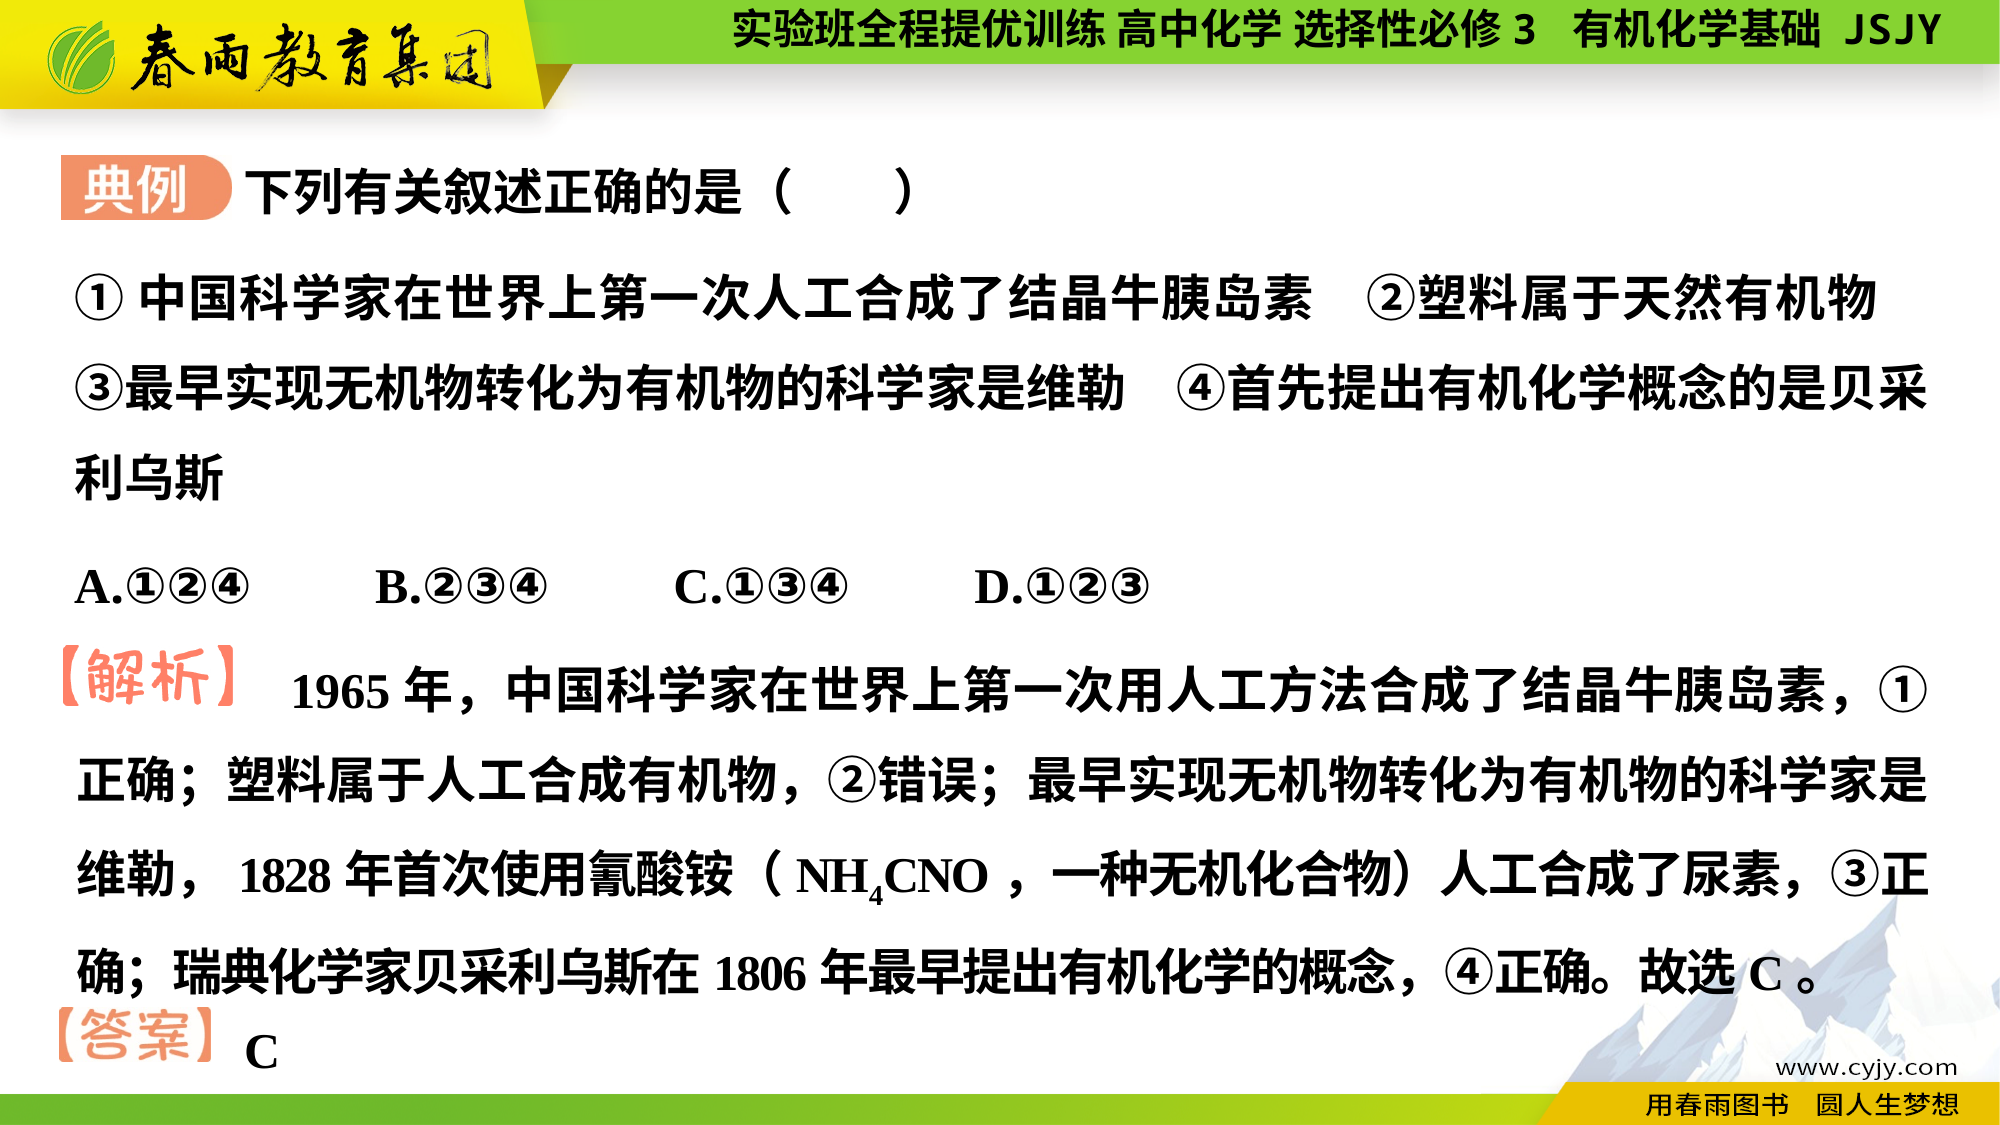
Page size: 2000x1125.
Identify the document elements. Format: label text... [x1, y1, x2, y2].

text_box C [229, 981, 296, 1087]
list 下列有关叙述正确的是（ ） ①中国科学家在世界上第一次人工合成了结晶牛胰岛素 ②塑料属于天然有机物 ③最早实现无机物转化为有机物的科学家是维勒 ④首先提出有机化学概念的是贝采利乌斯 A.①②④ B.②③④ C.①③④ D.①②③ [59, 122, 1944, 626]
text_box 1965年，中国科学家在世界上第一次用人工方法合成了结晶牛胰岛素，①正确；塑料属于人工合成有机物，②错误；最早实现无机物转化为有机物的科学家是维勒，1828年首次使用氰酸铵（NH4CNO，一种无机化合物）人工合成了尿素，③正确；瑞典化学家贝采利乌斯在1806年最早提出有机化学的概念，④正确。故选C。 [61, 620, 1944, 1008]
picture [0, 0, 2000, 1125]
